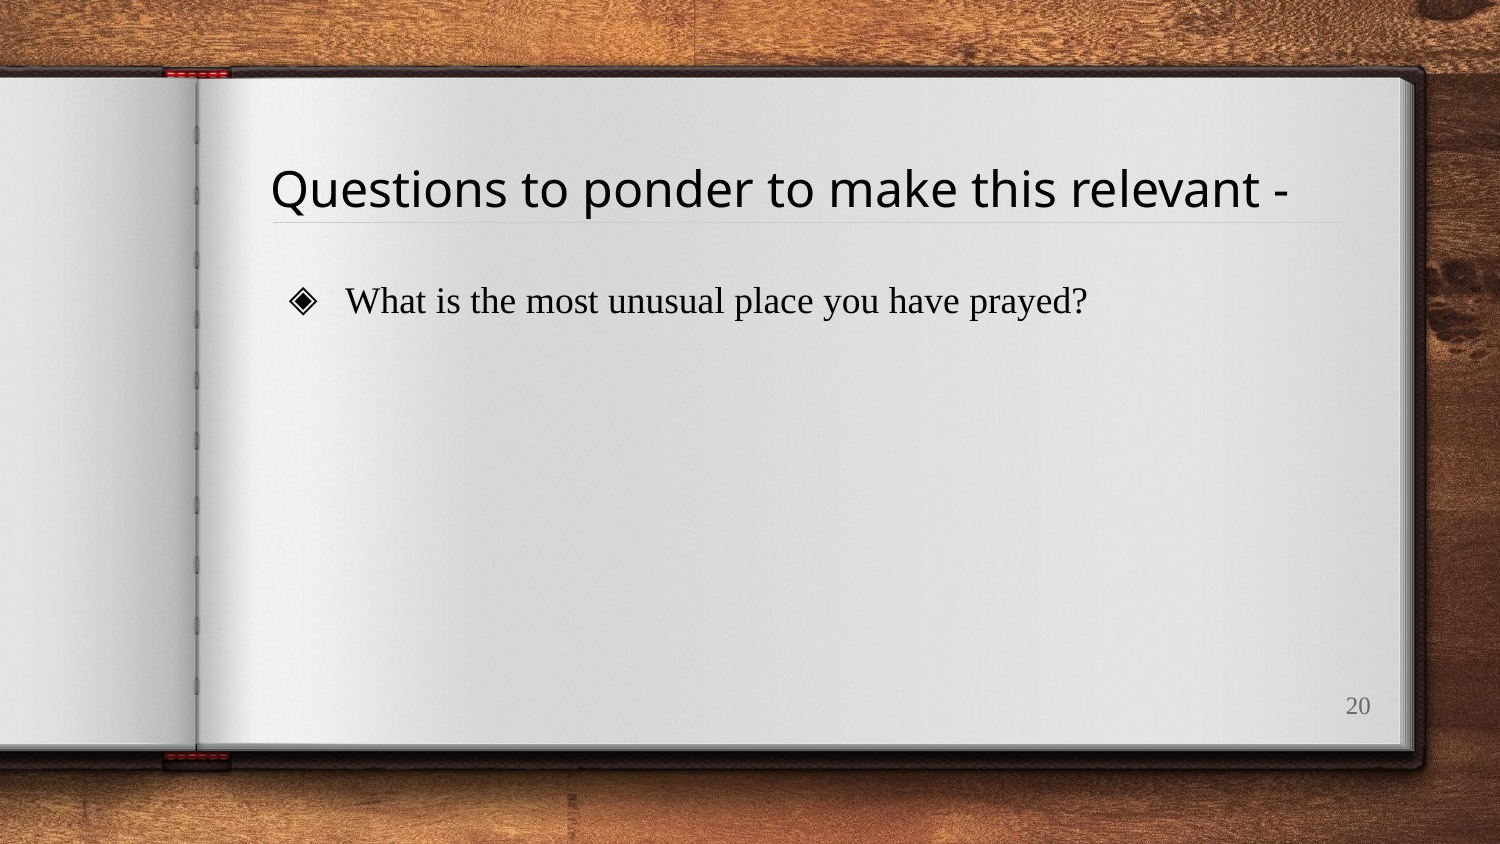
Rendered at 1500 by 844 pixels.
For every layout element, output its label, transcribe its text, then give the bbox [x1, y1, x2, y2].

list What is the most unusual place you have prayed? [255, 238, 1341, 738]
slide_number ‹#› [1295, 672, 1386, 737]
title Questions to ponder to make this relevant - [255, 117, 1341, 233]
picture [0, 0, 1500, 844]
